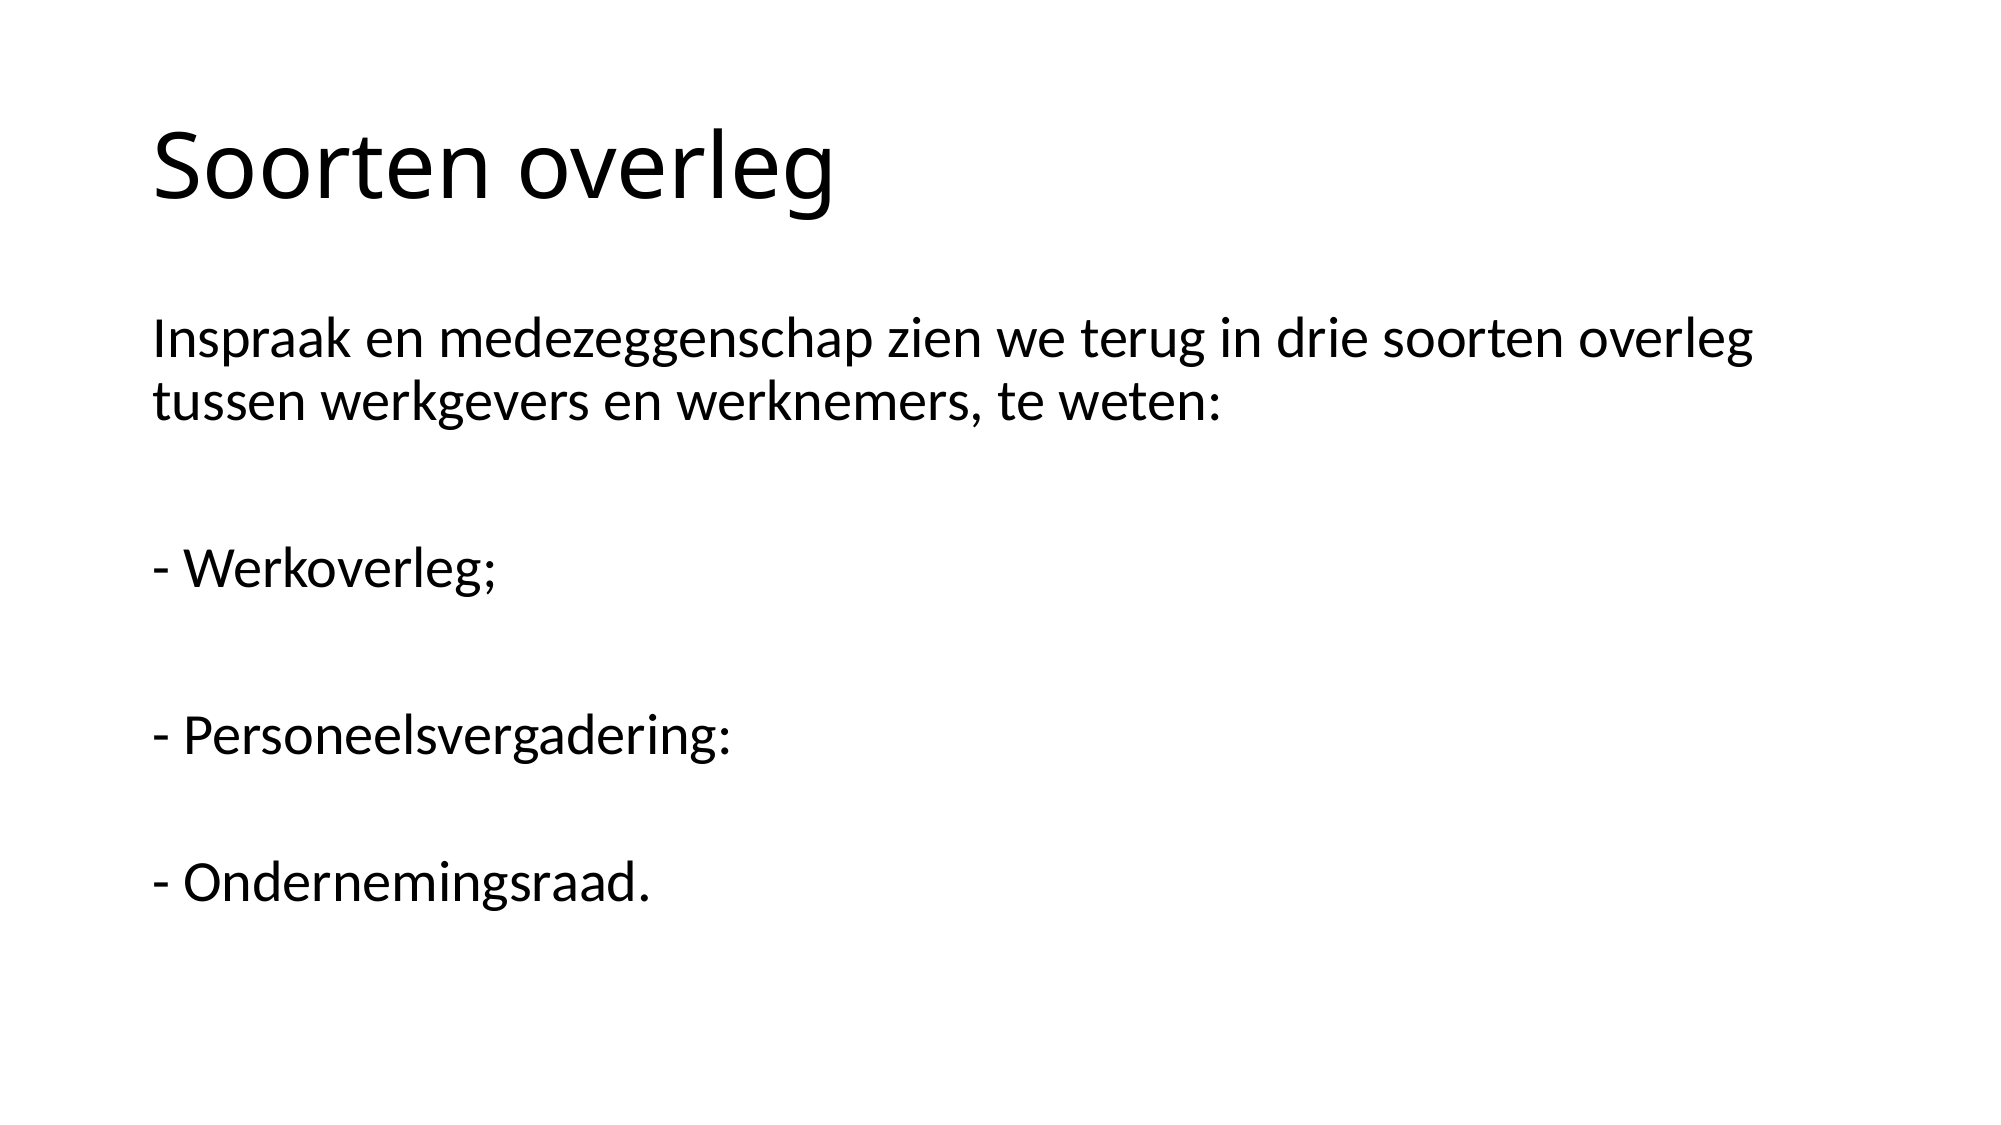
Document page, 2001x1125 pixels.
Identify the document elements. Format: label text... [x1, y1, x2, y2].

list Inspraak en medezeggenschap zien we terug in drie soorten overleg tussen werkgevers en werknemers, te weten: - Werkoverleg; - Personeelsvergadering: - Ondernemingsraad. [137, 299, 1863, 1014]
title Soorten overleg [137, 59, 1863, 278]
